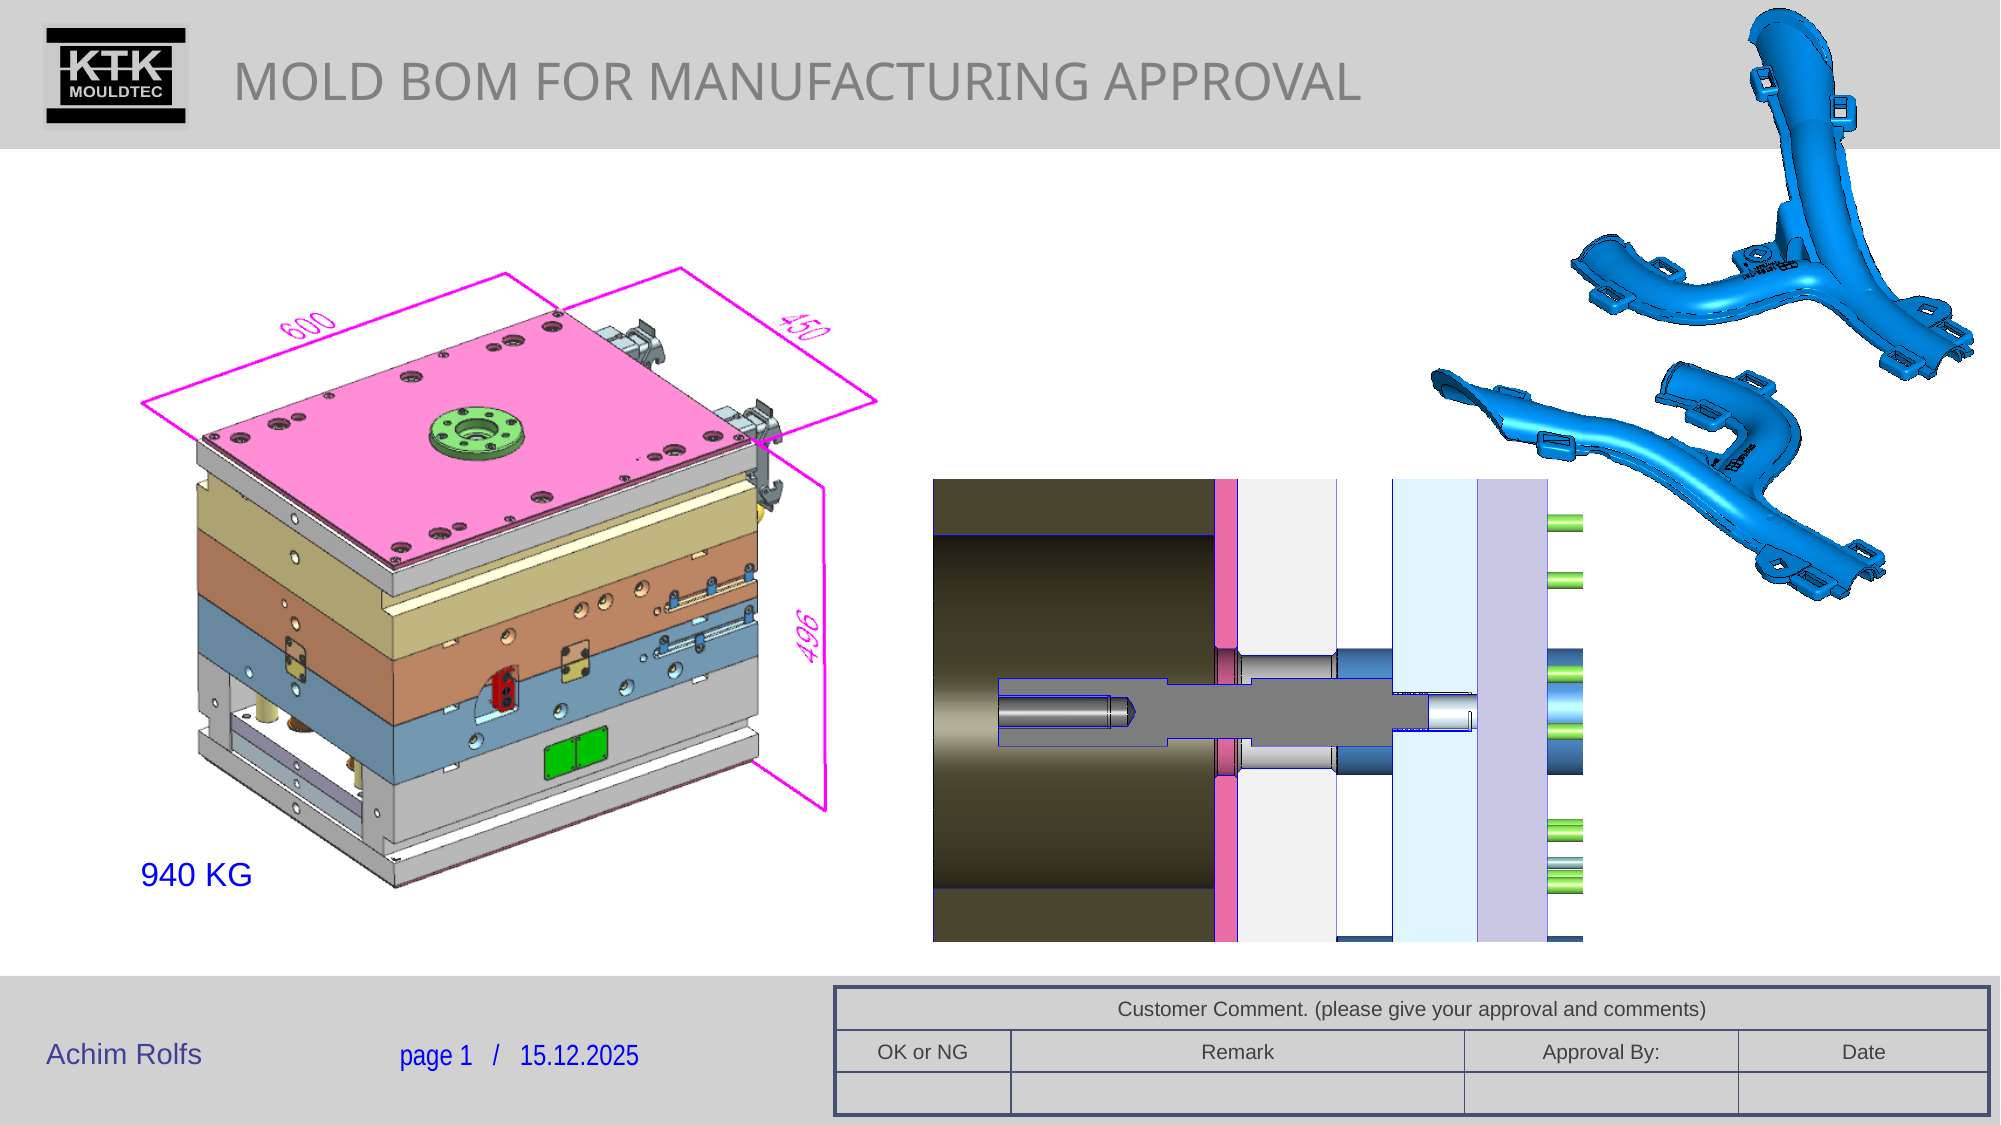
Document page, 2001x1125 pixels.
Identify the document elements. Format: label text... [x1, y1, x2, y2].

text_box page 1 / 15.12.2025 [370, 1011, 670, 1066]
picture [23, 0, 1977, 942]
